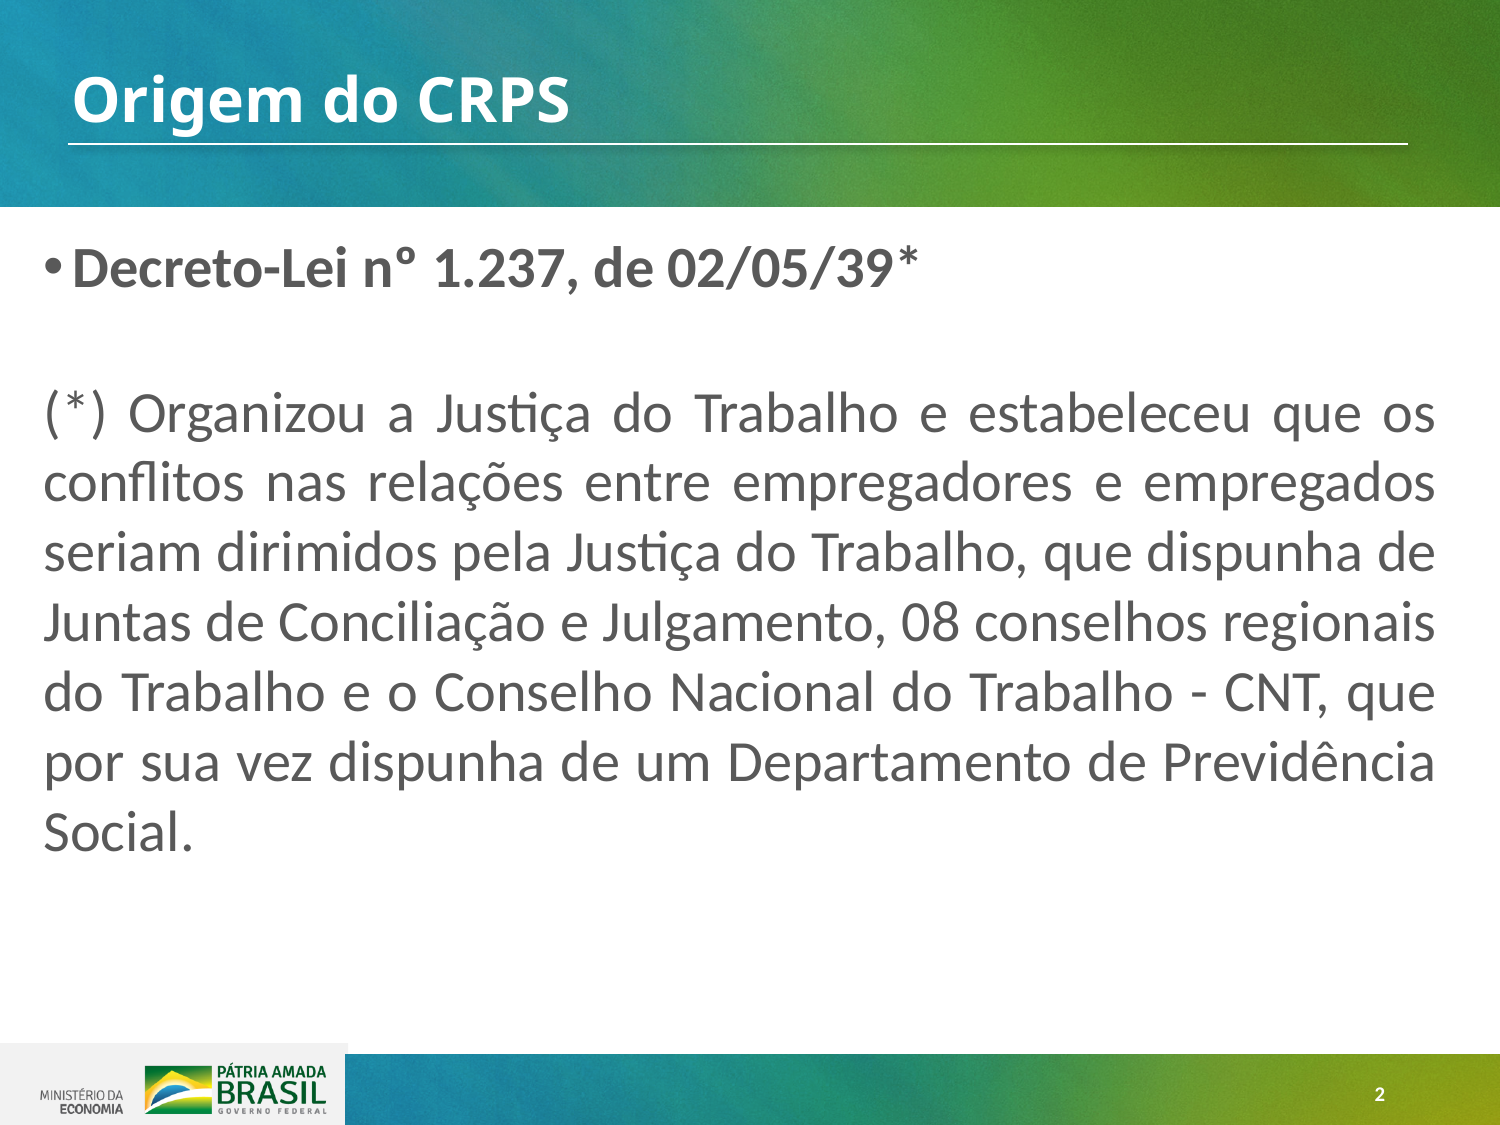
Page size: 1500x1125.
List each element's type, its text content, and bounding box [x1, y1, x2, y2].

picture [0, 0, 1500, 207]
picture [36, 1052, 330, 1122]
picture [345, 1054, 1500, 1125]
list Decreto-Lei nº 1.237, de 02/05/39* (*) Organizou a Justiça do Trabalho e estabeleceu que os conflitos nas relações entre empregadores e empregados seriam dirimidos pela Justiça do Trabalho, que dispunha de Juntas de Conciliação e Julgamento, 08 conselhos regionais do Trabalho e o Conselho Nacional do Trabalho - CNT, que por sua vez dispunha de um Departamento de Previdência Social. [31, 231, 1449, 946]
